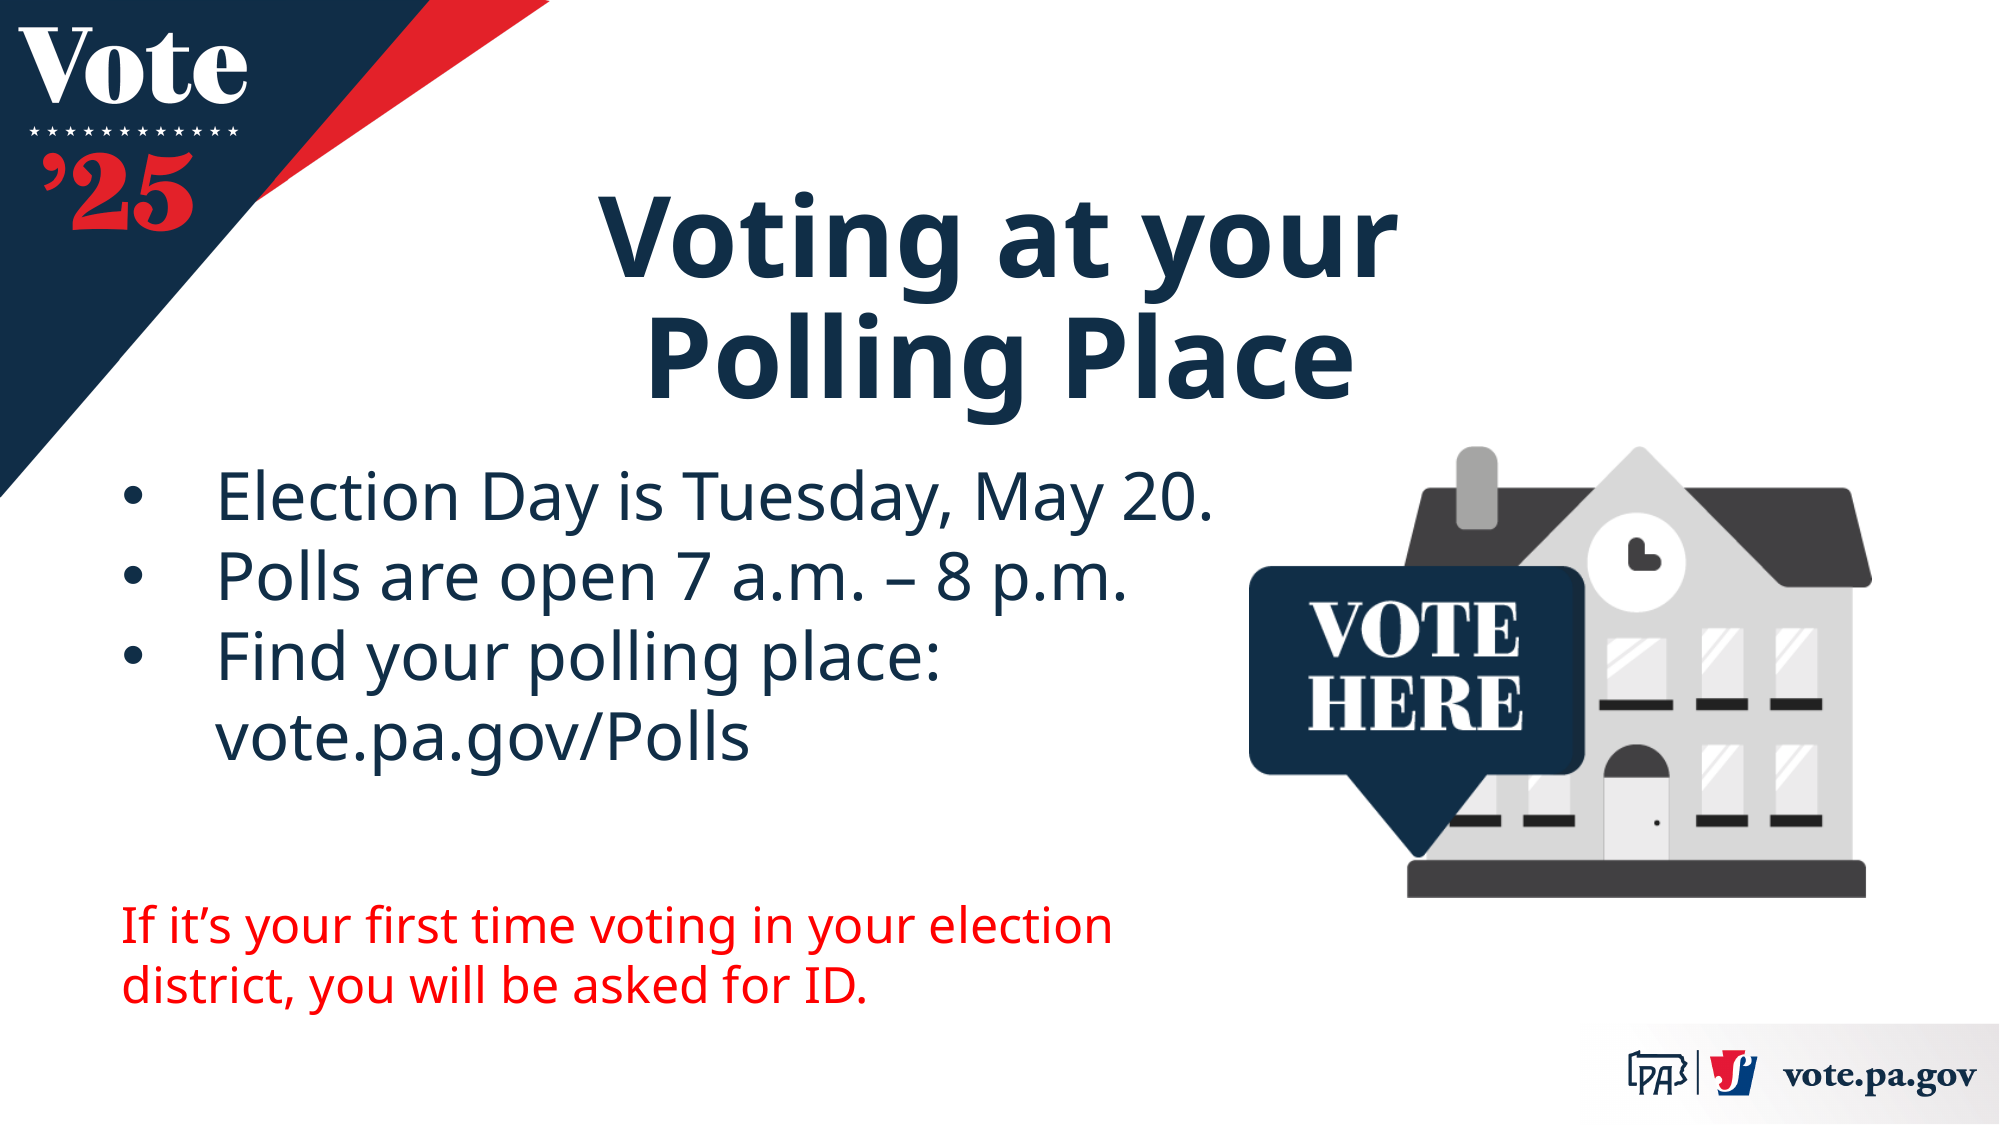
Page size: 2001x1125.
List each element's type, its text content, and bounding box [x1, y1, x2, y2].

text_box Election Day is Tuesday, May 20. Polls are open 7 a.m. – 8 p.m. Find your polling place: vote.pa.gov/Polls If it’s your first time voting in your election district, you will be asked for ID. [106, 446, 1263, 1102]
text_box [0, 0, 2000, 1125]
list Voting at your Polling Place [421, 172, 1578, 422]
picture [1249, 446, 1873, 899]
